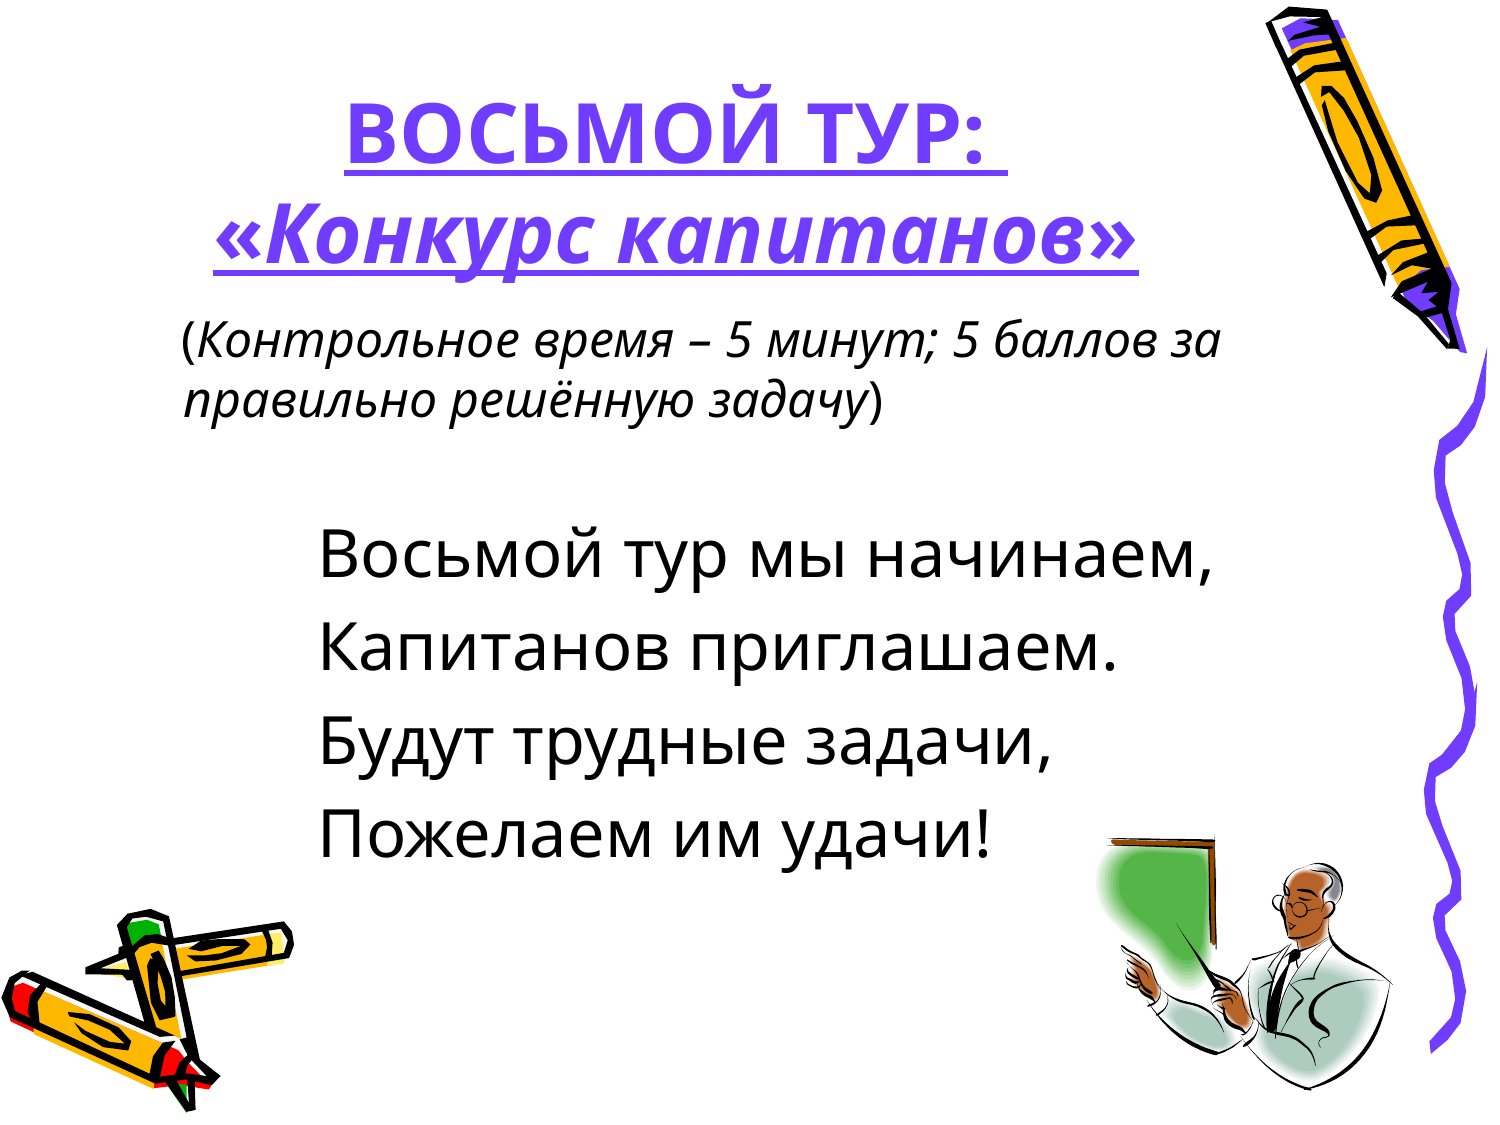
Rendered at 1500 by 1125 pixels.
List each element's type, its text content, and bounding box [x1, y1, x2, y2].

list (Контрольное время – 5 минут; 5 баллов за правильно решённую задачу) Восьмой тур мы начинаем, Капитанов приглашаем. Будут трудные задачи, Пожелаем им удачи! [112, 299, 1376, 901]
title ВОСЬМОЙ ТУР: «Конкурс капитанов» [112, 24, 1240, 288]
picture [1092, 833, 1393, 1092]
